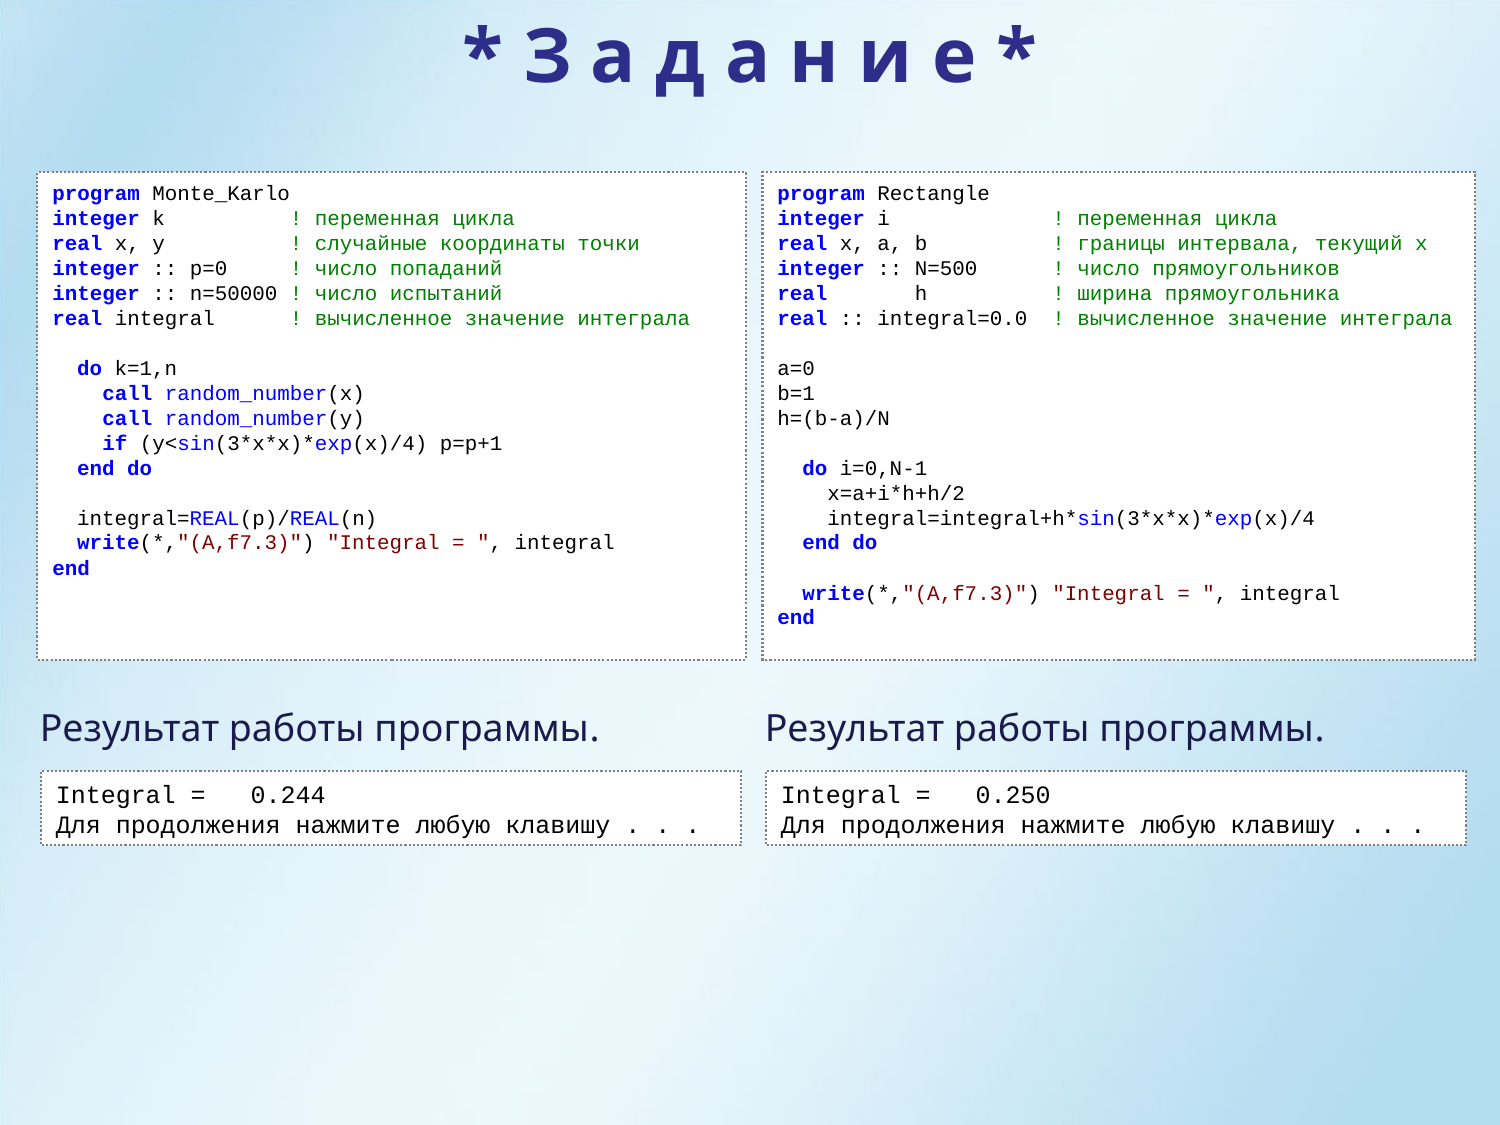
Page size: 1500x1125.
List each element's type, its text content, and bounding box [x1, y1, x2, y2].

text_box program Rectangle integer i ! переменная цикла real x, a, b ! границы интервала, текущий x integer :: N=500 ! число прямоугольников real h ! ширина прямоугольника real :: integral=0.0 ! вычисленное значение интеграла a=0 b=1 h=(b-a)/N do i=0,N-1 x=a+i*h+h/2 integral=integral+h*sin(3*x*x)*exp(x)/4 end do write(*,"(A,f7.3)") "Integral = ", integral end [762, 172, 1475, 660]
text_box Результат работы программы. [24, 697, 742, 757]
text_box * З а д а н и е * [0, 0, 1500, 105]
text_box program Monte_Karlo integer k ! переменная цикла real x, y ! случайные координаты точки integer :: p=0 ! число попаданий integer :: n=50000 ! число испытаний real integral ! вычисленное значение интеграла do k=1,n call random_number(x) call random_number(y) if (y<sin(3*x*x)*exp(x)/4) p=p+1 end do integral=REAL(p)/REAL(n) write(*,"(A,f7.3)") "Integral = ", integral end [37, 172, 746, 660]
picture [0, 105, 1500, 1125]
text_box Результат работы программы. [750, 697, 1467, 757]
text_box Integral = 0.250 Для продолжения нажмите любую клавишу . . . [766, 770, 1467, 846]
text_box Integral = 0.244 Для продолжения нажмите любую клавишу . . . [41, 770, 742, 846]
